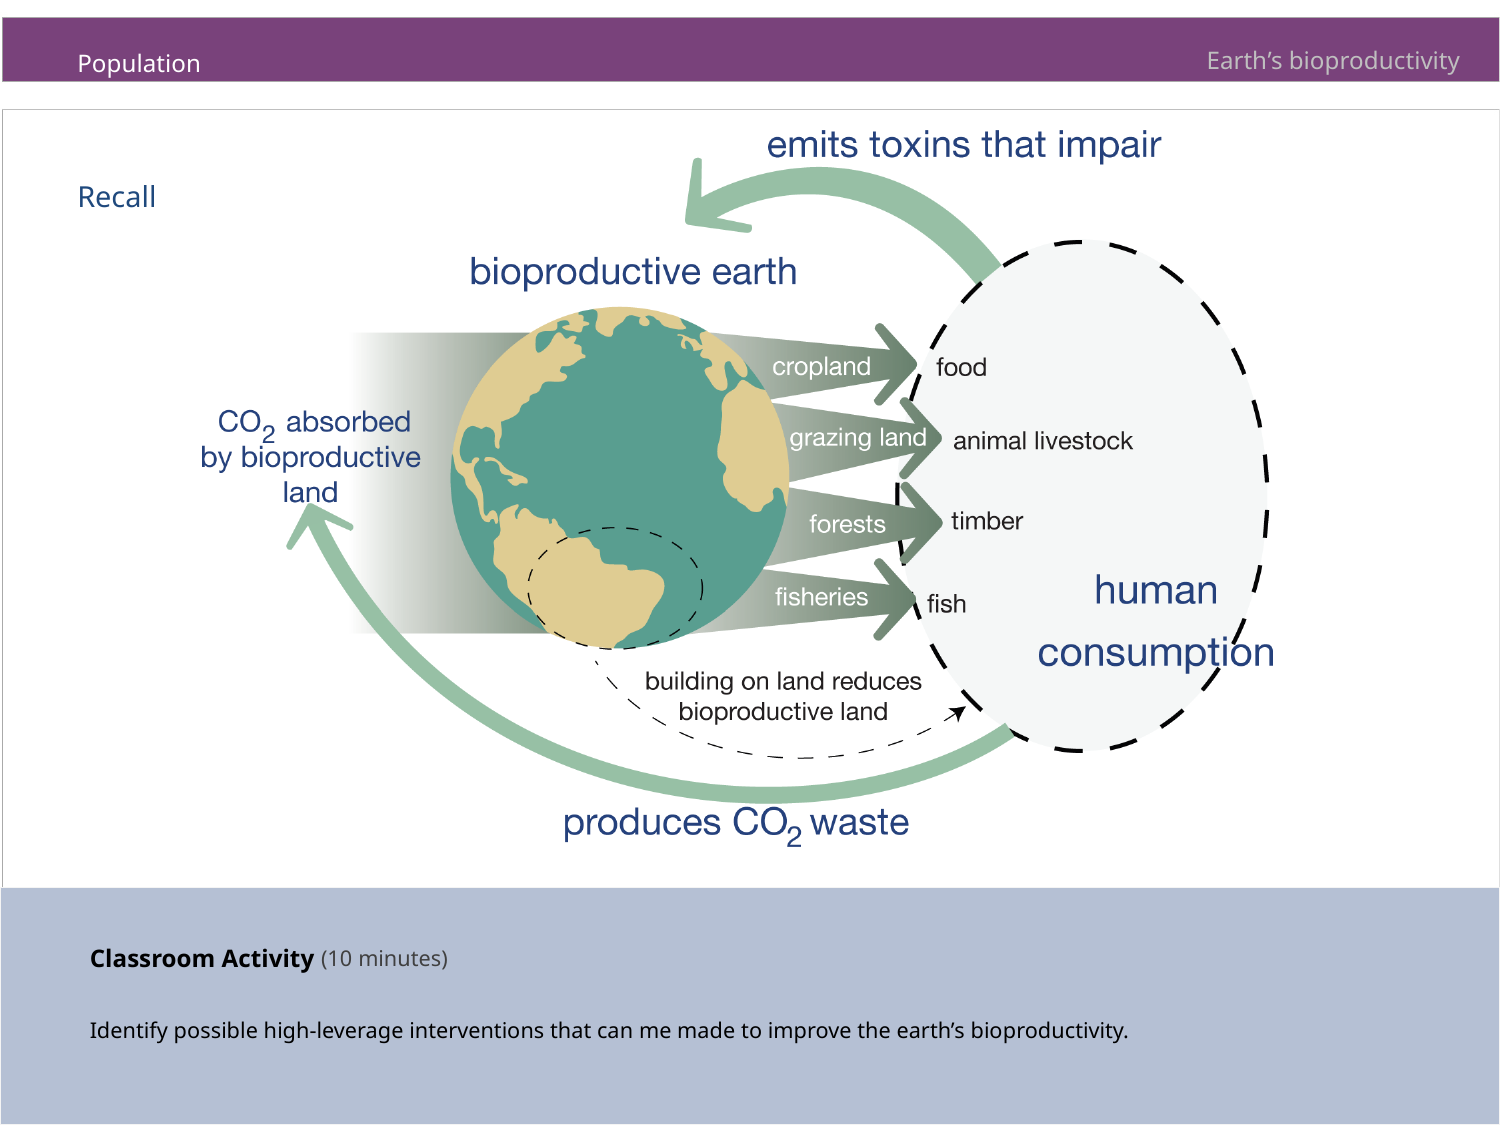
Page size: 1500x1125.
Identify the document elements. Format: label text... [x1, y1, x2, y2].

text_box [0, 887, 1500, 1125]
text_box Earth’s bioproductivity [624, 21, 1475, 72]
text_box Classroom Activity (10 minutes) Identify possible high-leverage interventions that can me made to improve the earth’s bioproductivity. [75, 908, 1450, 1050]
picture [0, 12, 1500, 887]
text_box Recall [62, 137, 194, 289]
